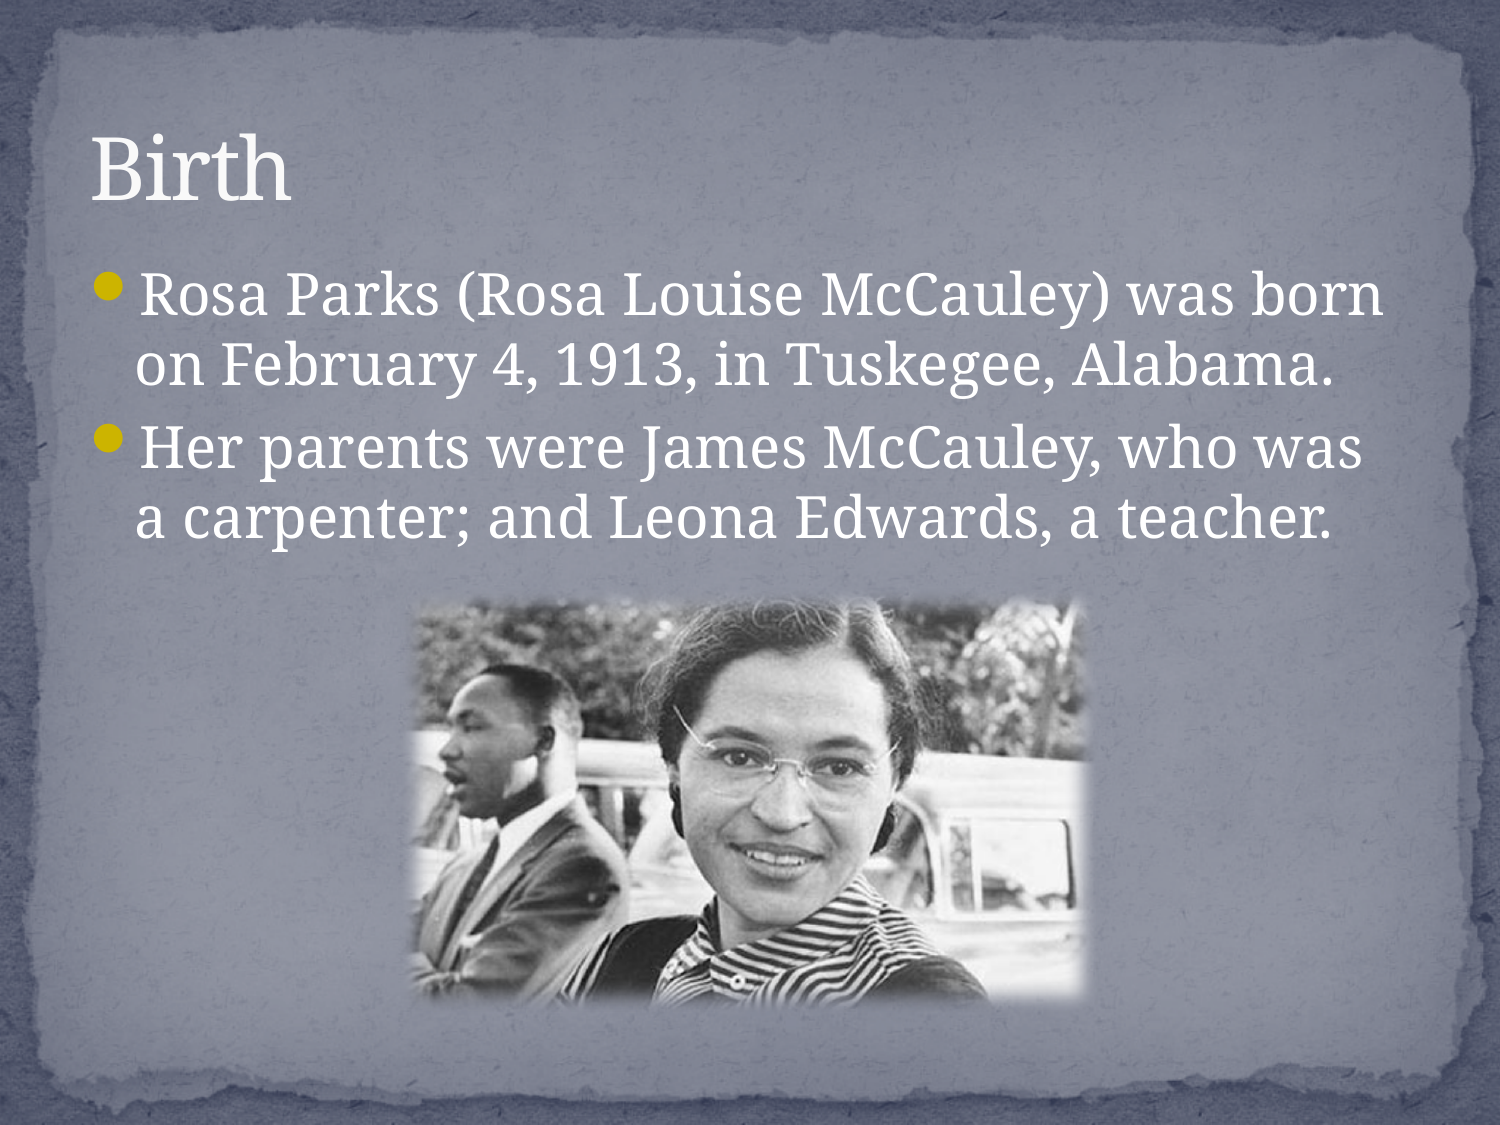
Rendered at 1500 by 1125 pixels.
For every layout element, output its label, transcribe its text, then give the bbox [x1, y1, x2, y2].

list Rosa Parks (Rosa Louise McCauley) was born on February 4, 1913, in Tuskegee, Alabama. Her parents were James McCauley, who was a carpenter; and Leona Edwards, a teacher. [75, 249, 1425, 1000]
title Birth [74, 24, 1425, 225]
picture [401, 589, 1100, 1013]
